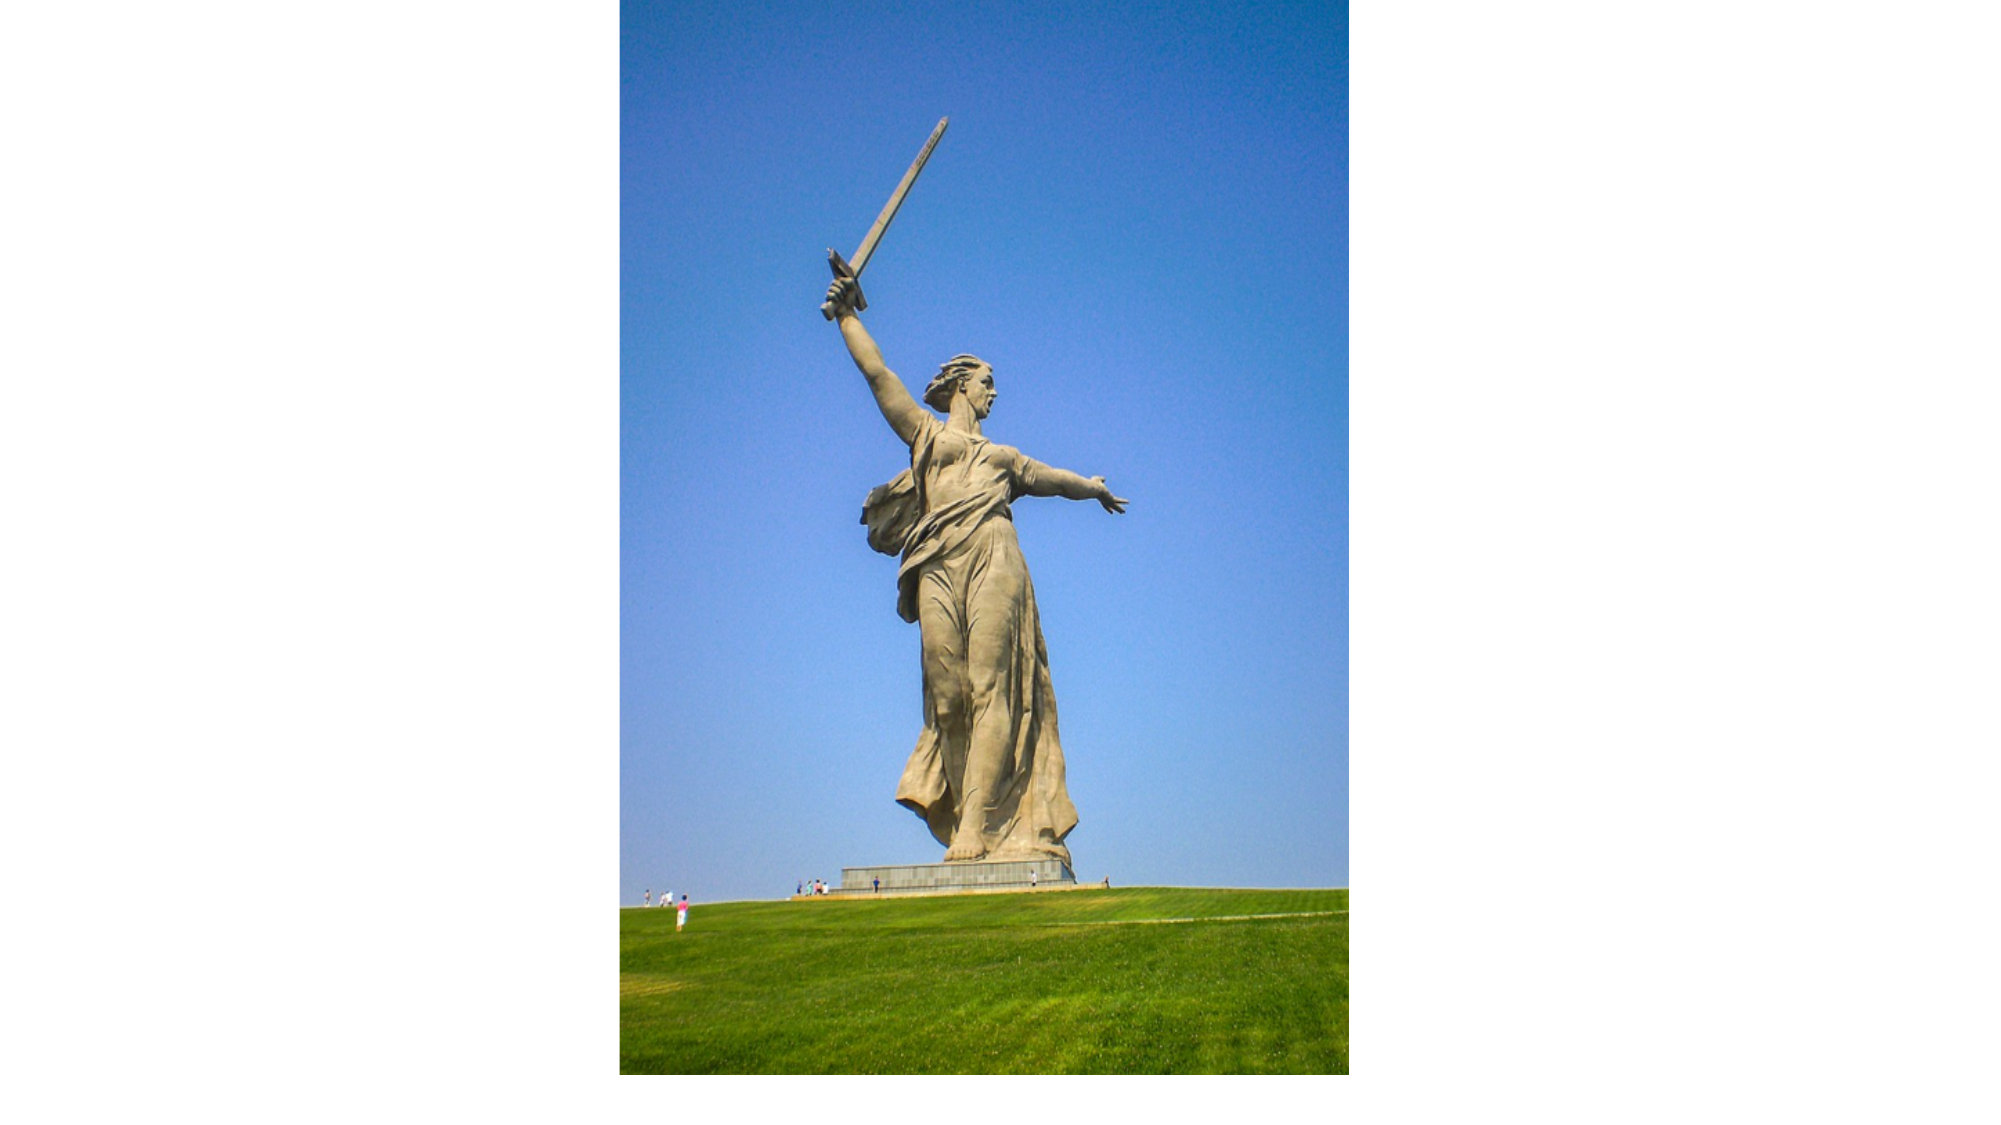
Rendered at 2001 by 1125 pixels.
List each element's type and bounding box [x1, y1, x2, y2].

picture [619, 0, 1349, 1075]
